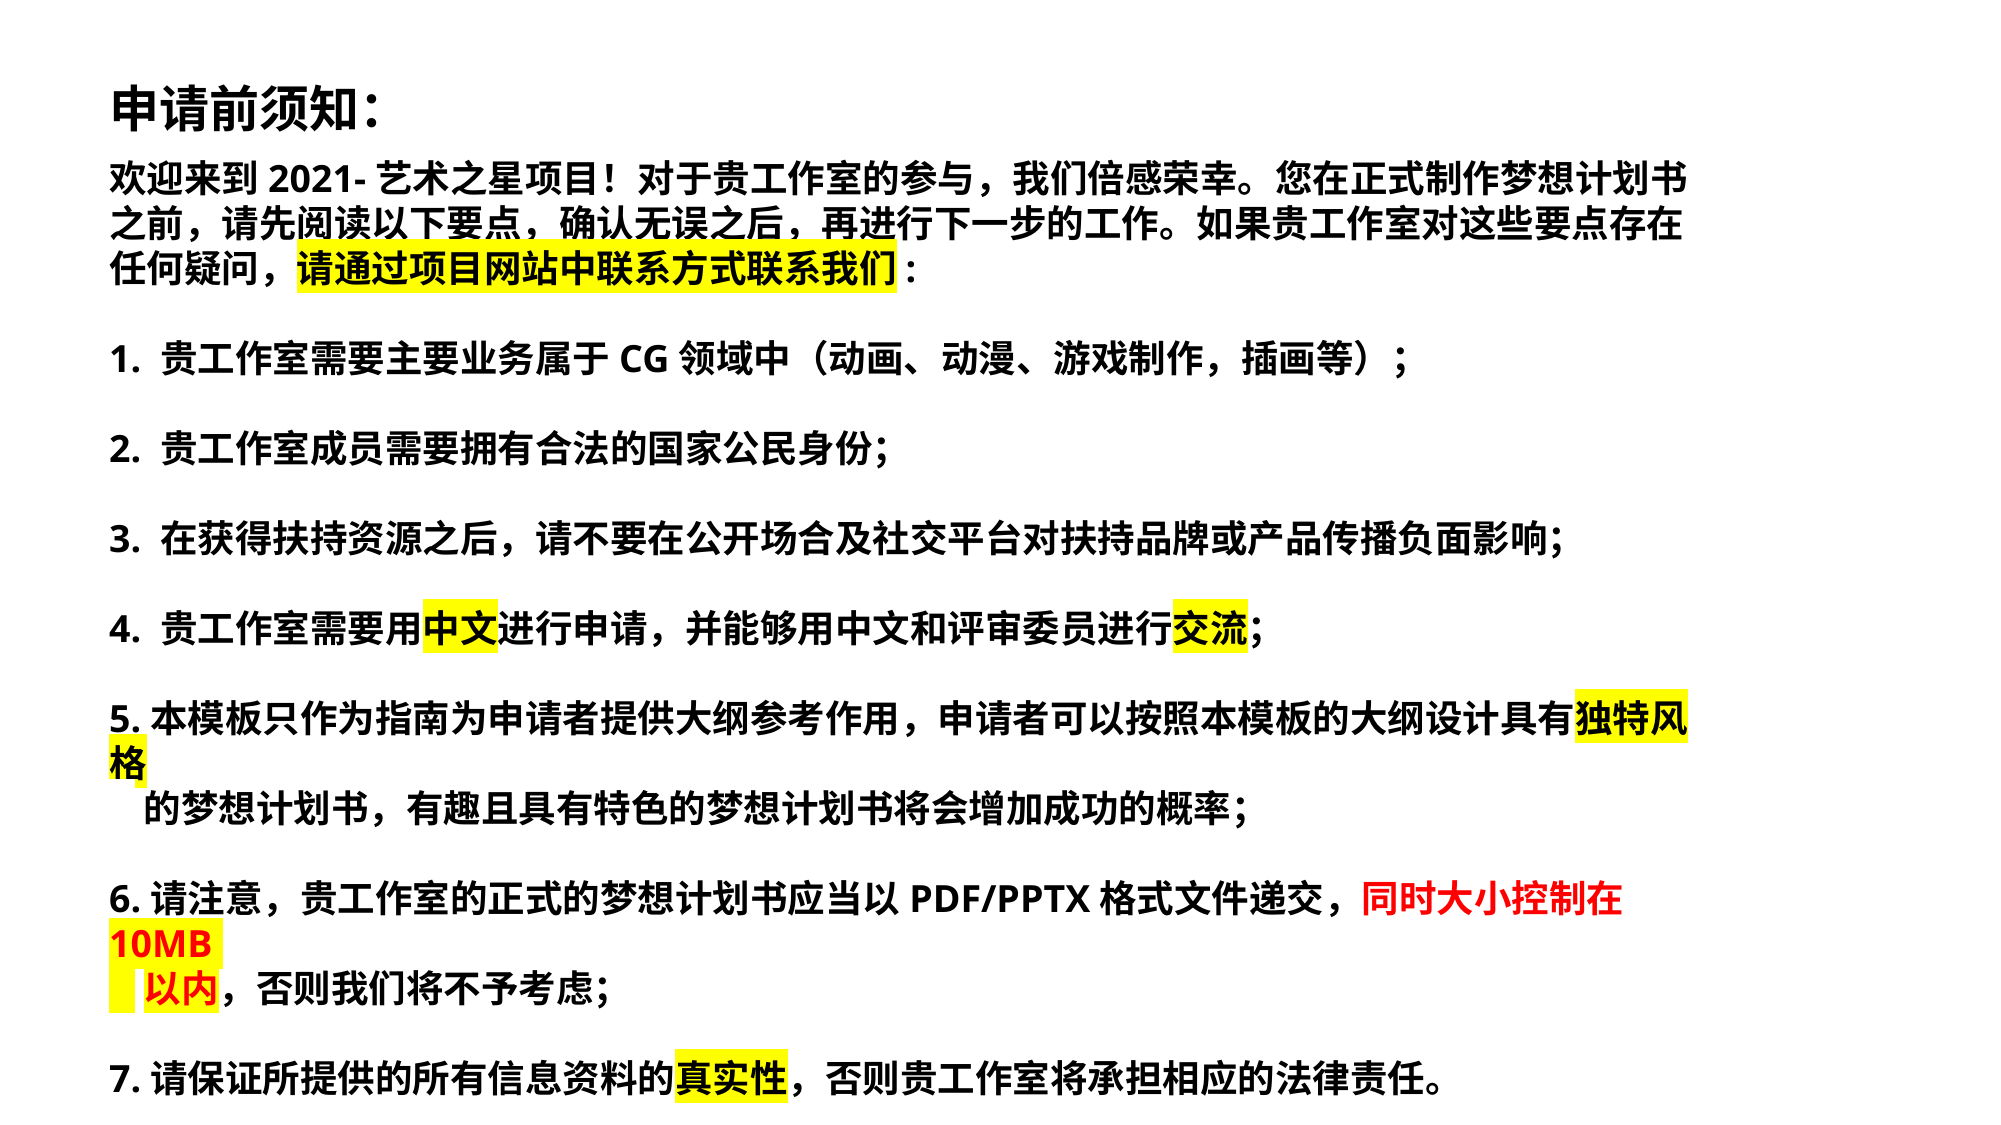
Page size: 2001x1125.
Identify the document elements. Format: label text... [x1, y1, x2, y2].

text_box 欢迎来到2021-艺术之星项目！对于贵工作室的参与，我们倍感荣幸。您在正式制作梦想计划书之前，请先阅读以下要点，确认无误之后，再进行下一步的工作。如果贵工作室对这些要点存在任何疑问，请通过项目网站中联系方式联系我们: 1. 贵工作室需要主要业务属于CG领域中（动画、动漫、游戏制作，插画等）； 2. 贵工作室成员需要拥有合法的国家公民身份； 3. 在获得扶持资源之后，请不要在公开场合及社交平台对扶持品牌或产品传播负面影响； 4. 贵工作室需要用中文进行申请，并能够用中文和评审委员进行交流； 5.本模板只作为指南为申请者提供大纲参考作用，申请者可以按照本模板的大纲设计具有独特风格 的梦想计划书，有趣且具有特色的梦想计划书将会增加成功的概率； 6.请注意，贵工作室的正式的梦想计划书应当以PDF/PPTX格式文件递交，同时大小控制在10MB 以内，否则我们将不予考虑； 7.请保证所提供的所有信息资料的真实性，否则贵工作室将承担相应的法律责任。 [94, 147, 1732, 1108]
text_box 申请前须知： [94, 53, 1019, 147]
